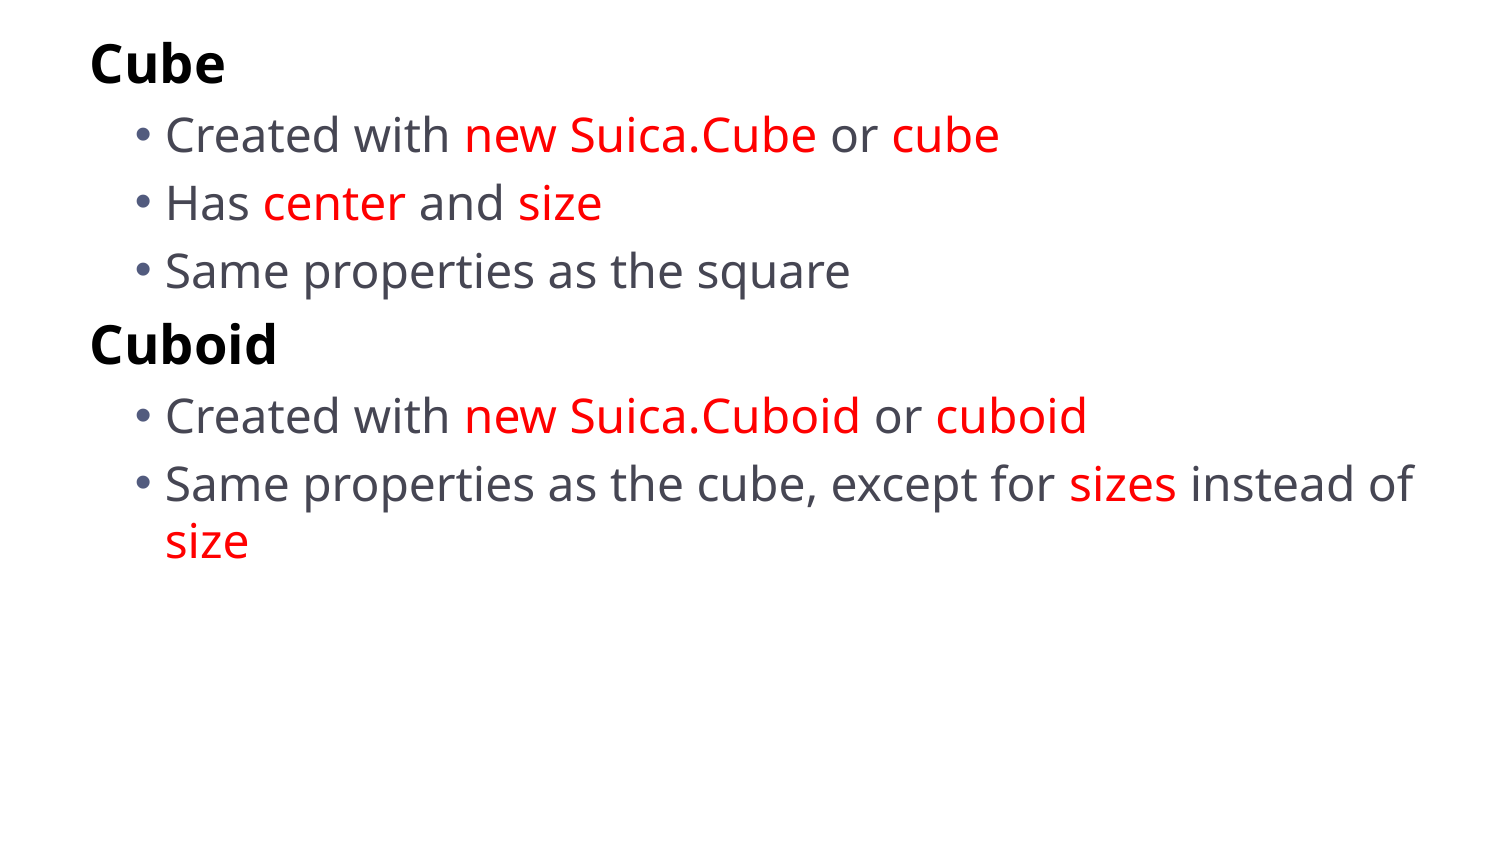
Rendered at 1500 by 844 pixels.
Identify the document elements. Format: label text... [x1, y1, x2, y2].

list Cube Created with new Suica.Cube or cube Has center and size Same properties as the square Cuboid Created with new Suica.Cuboid or cuboid Same properties as the cube, except for sizes instead of size [75, 21, 1475, 835]
